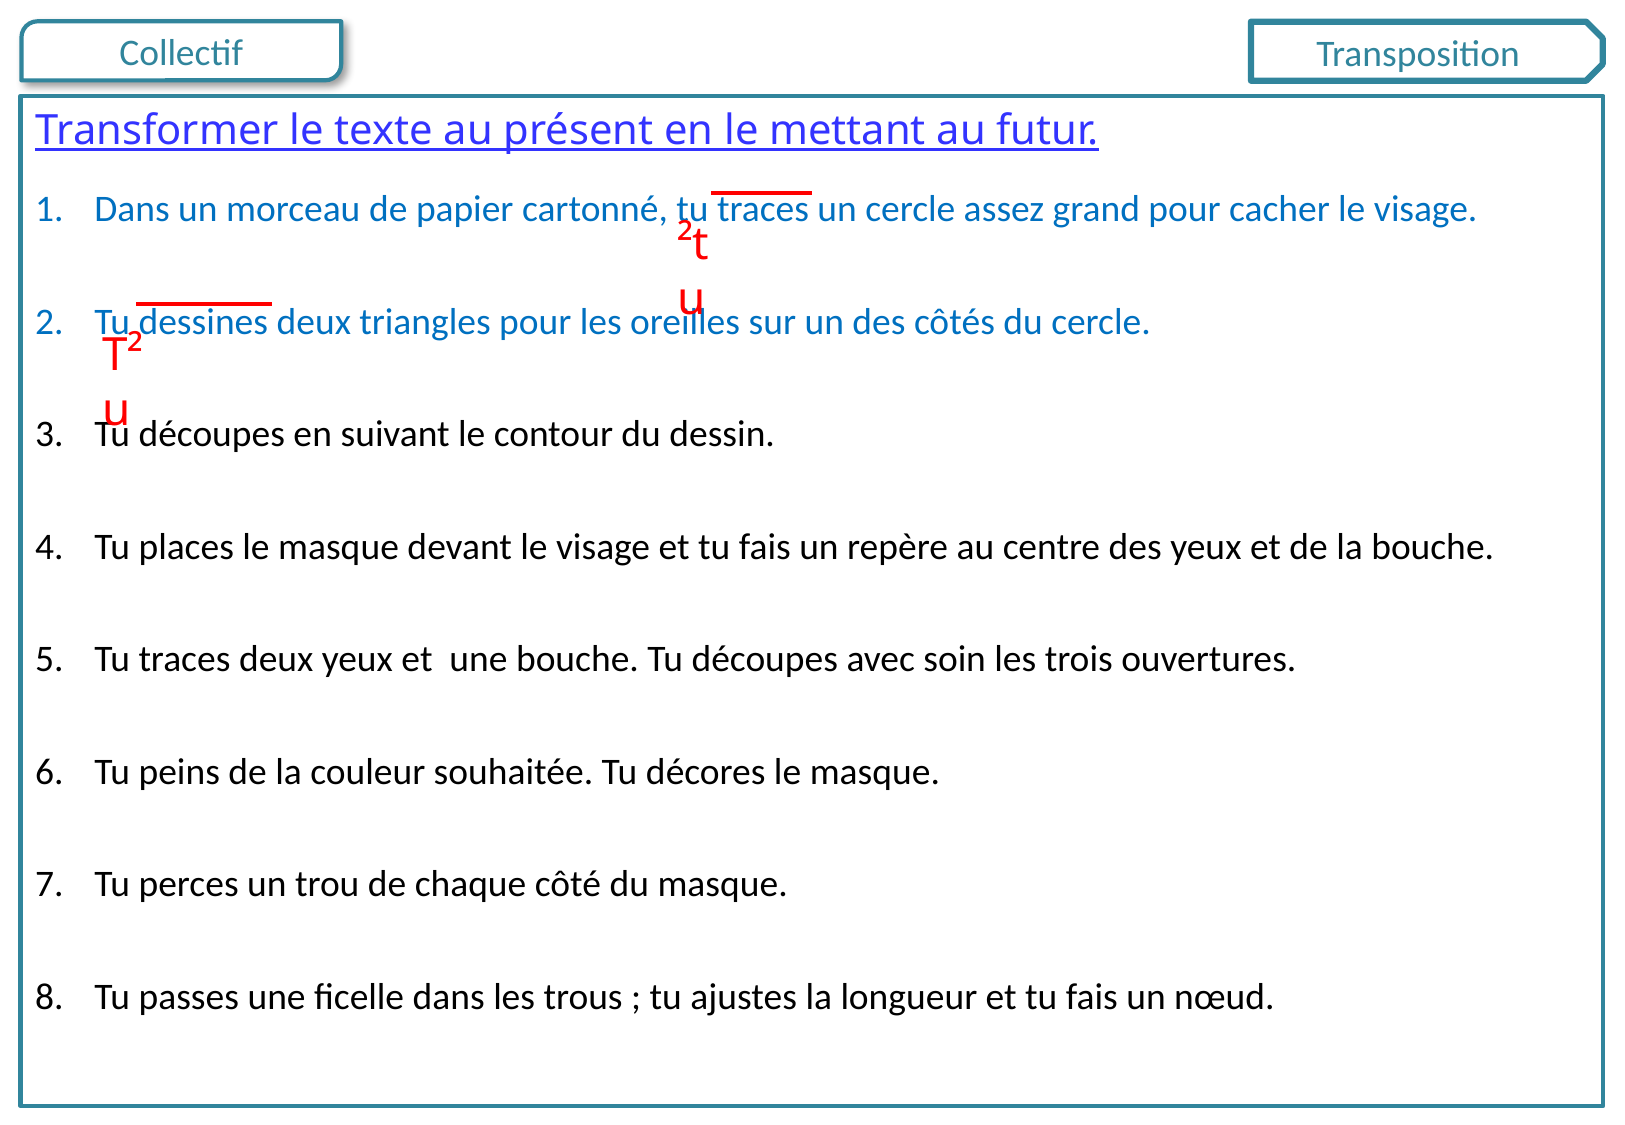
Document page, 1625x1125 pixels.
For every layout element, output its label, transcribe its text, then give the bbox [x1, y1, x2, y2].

text_box ²tu [662, 206, 736, 332]
text_box Dans un morceau de papier cartonné, tu traces un cercle assez grand pour cacher le visage. Tu dessines deux triangles pour les oreilles sur un des côtés du cercle. Tu découpes en suivant le contour du dessin. Tu places le masque devant le visage et tu fais un repère au centre des yeux et de la bouche. Tu traces deux yeux et une bouche. Tu découpes avec soin les trois ouvertures. Tu peins de la couleur souhaitée. Tu décores le masque. Tu perces un trou de chaque côté du masque. Tu passes une ficelle dans les trous ; tu ajustes la longueur et tu fais un nœud. [20, 109, 1604, 1025]
list Transposition [1251, 21, 1585, 81]
list Transformer le texte au présent en le mettant au futur. [18, 94, 1605, 1108]
text_box T²u [87, 317, 174, 443]
